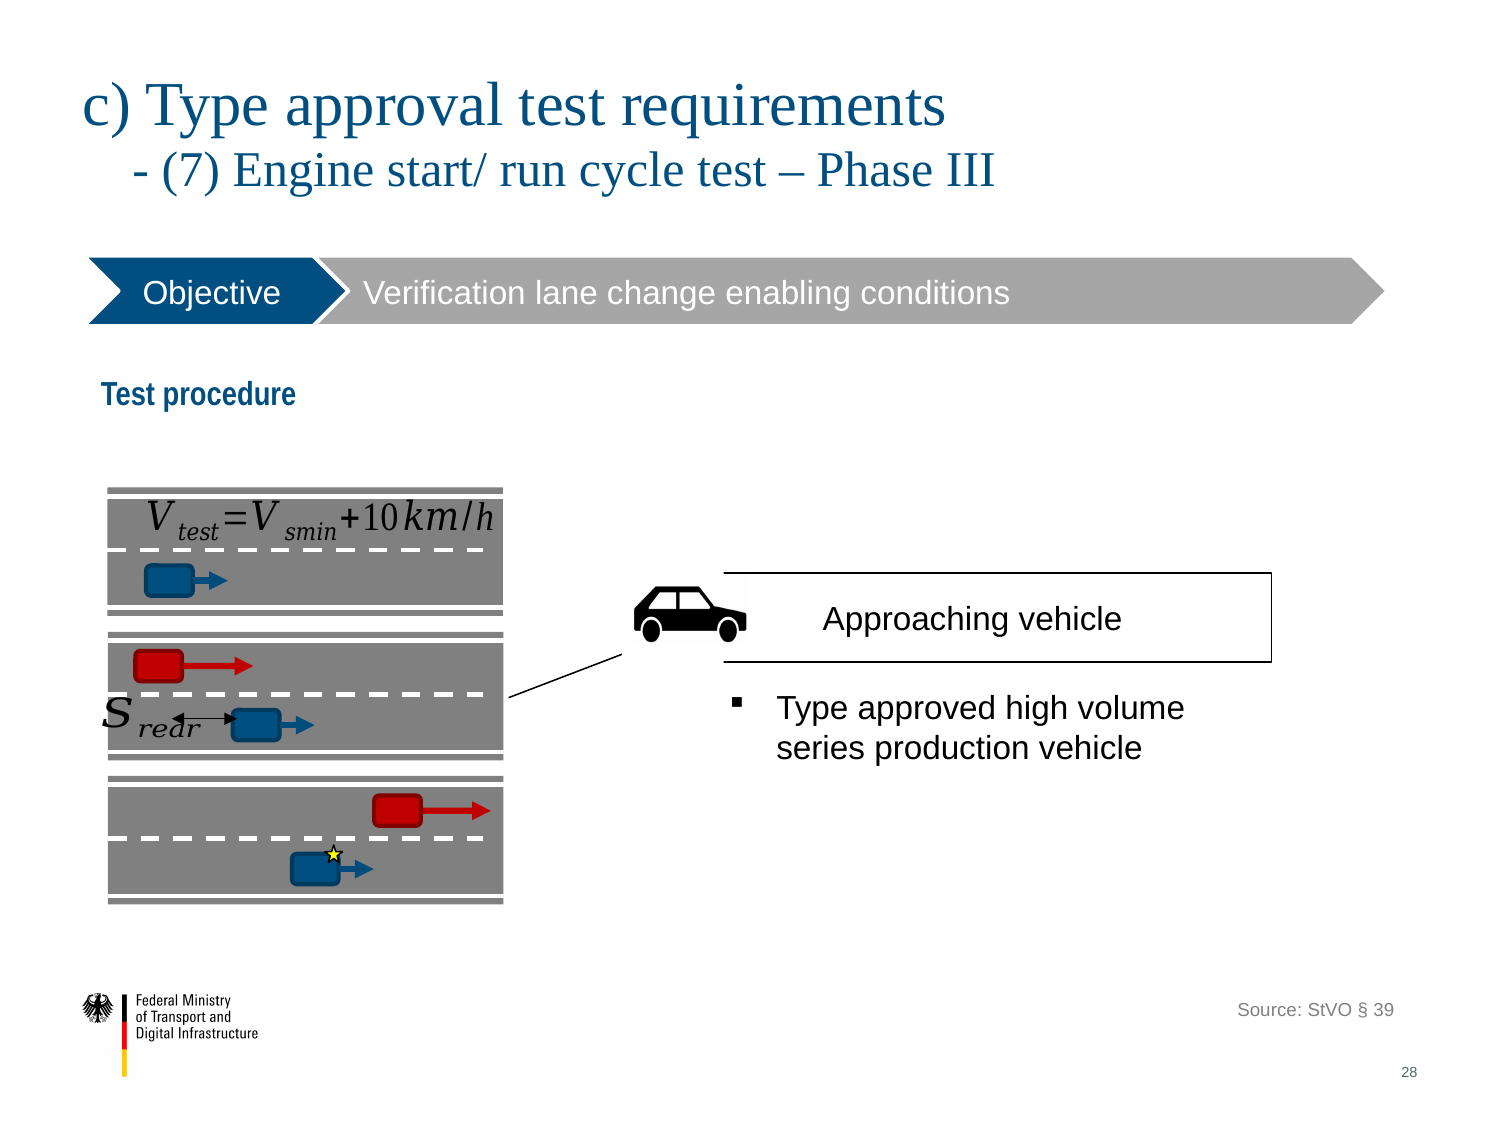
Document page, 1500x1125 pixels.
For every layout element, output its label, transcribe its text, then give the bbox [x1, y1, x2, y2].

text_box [107, 631, 504, 761]
text_box Approaching vehicle [726, 571, 1274, 664]
text_box Type approved high volume series production vehicle [714, 679, 1269, 774]
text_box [107, 487, 504, 617]
picture [631, 574, 749, 645]
picture [73, 983, 283, 1088]
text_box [107, 775, 504, 905]
text_box Test procedure [99, 361, 364, 424]
text_box Verification lane change enabling conditions [360, 253, 1390, 329]
text_box Approaching vehicle [508, 652, 620, 700]
slide_number 28 [1382, 1051, 1418, 1083]
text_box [82, 255, 363, 327]
text_box [620, 559, 726, 673]
title c) Type approval test requirements - (7) Engine start/ run cycle test – Phase III [82, 66, 1282, 250]
text_box Source: StVO § 39 [1222, 990, 1412, 1028]
